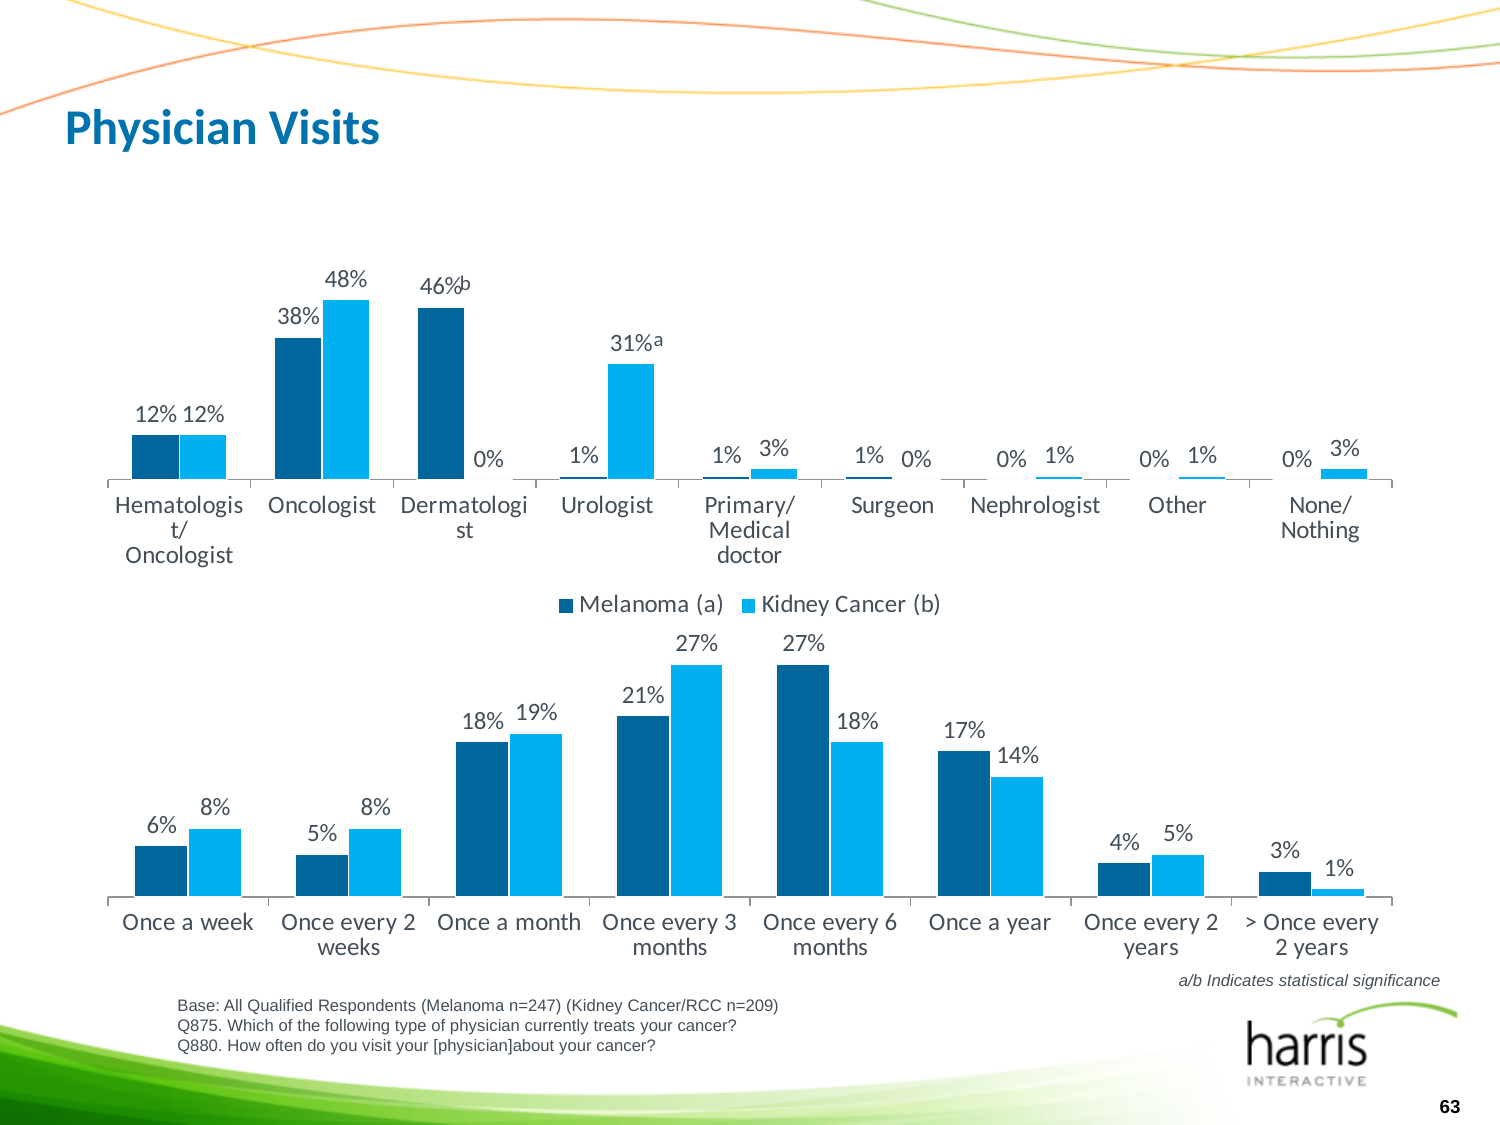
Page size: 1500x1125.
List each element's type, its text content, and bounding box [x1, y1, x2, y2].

chart [80, 246, 1419, 626]
picture [0, 0, 1500, 1125]
text_box a/b Indicates statistical significance [1164, 962, 1456, 998]
chart [80, 630, 1419, 969]
text_box 63 [1400, 1087, 1500, 1125]
title Physician Visits [49, 87, 1451, 176]
text_box Base: All Qualified Respondents (Melanoma n=247) (Kidney Cancer/RCC n=209) Q875. Which of the following type of physician currently treats your cancer? Q880. How often do you visit your [physician]about your cancer? [162, 987, 1175, 1063]
